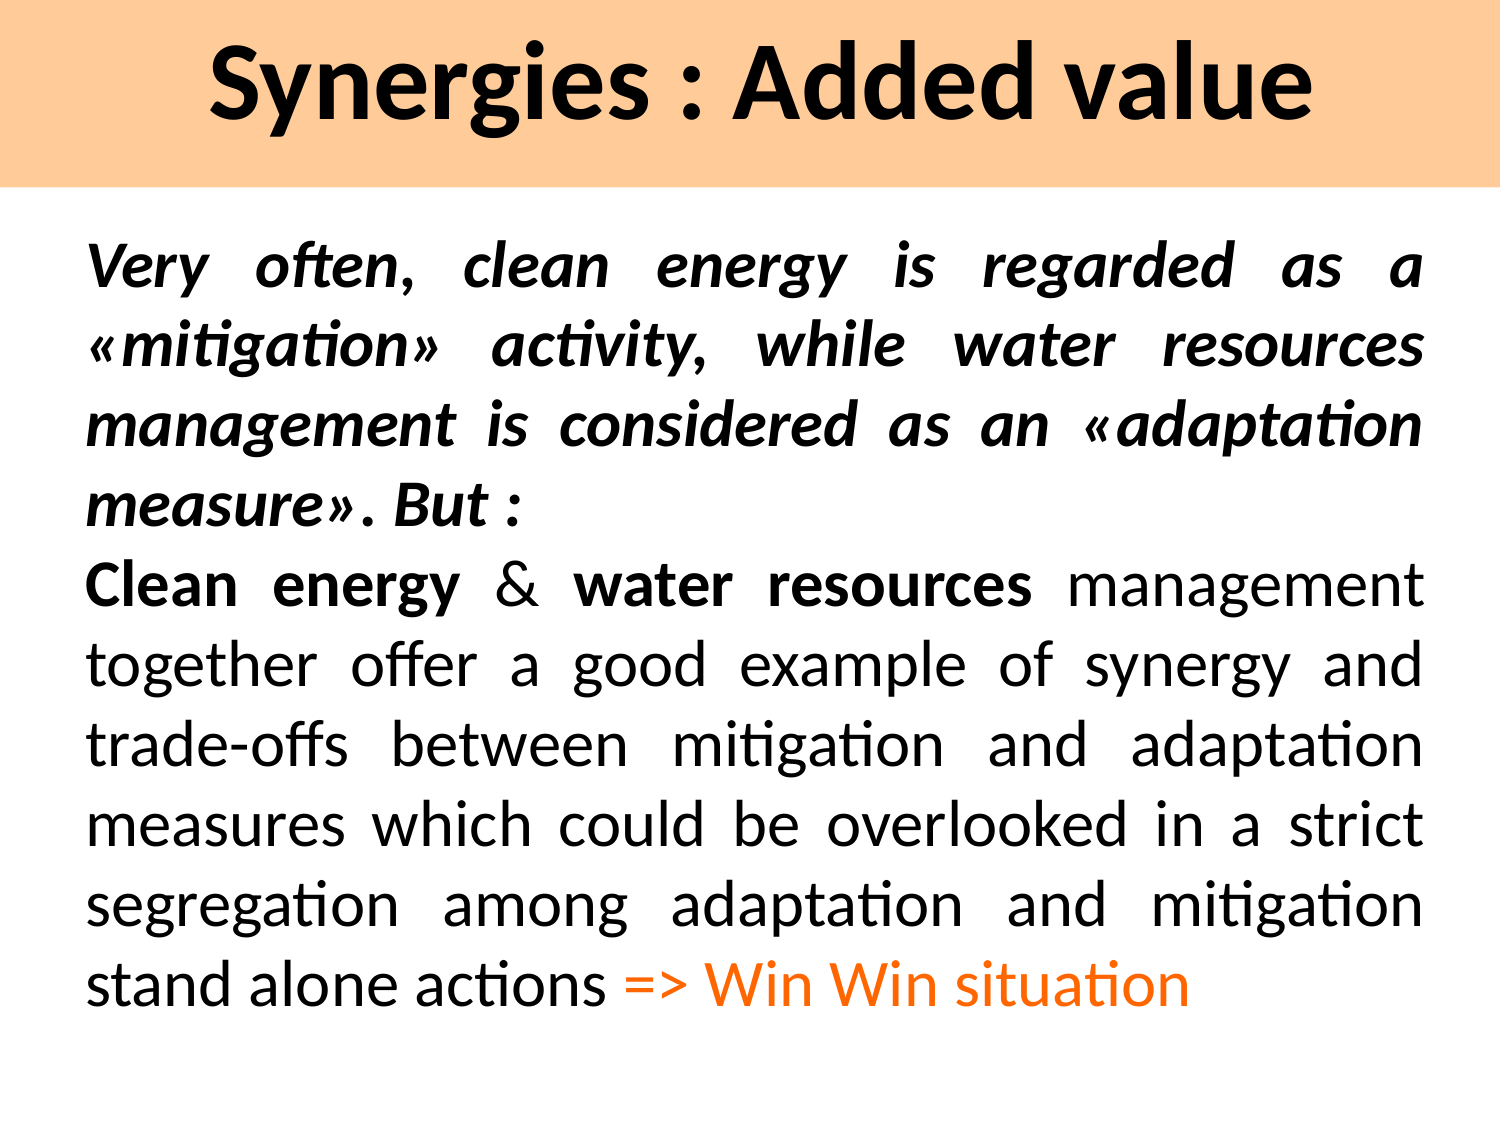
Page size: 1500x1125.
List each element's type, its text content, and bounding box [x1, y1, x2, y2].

text_box Very often, clean energy is regarded as a «mitigation» activity, while water resources management is considered as an «adaptation measure». But : Clean energy & water resources management together offer a good example of synergy and trade-offs between mitigation and adaptation measures which could be overlooked in a strict segregation among adaptation and mitigation stand alone actions => Win Win situation [70, 212, 1441, 1108]
text_box Synergies : Added value [0, 0, 1500, 188]
